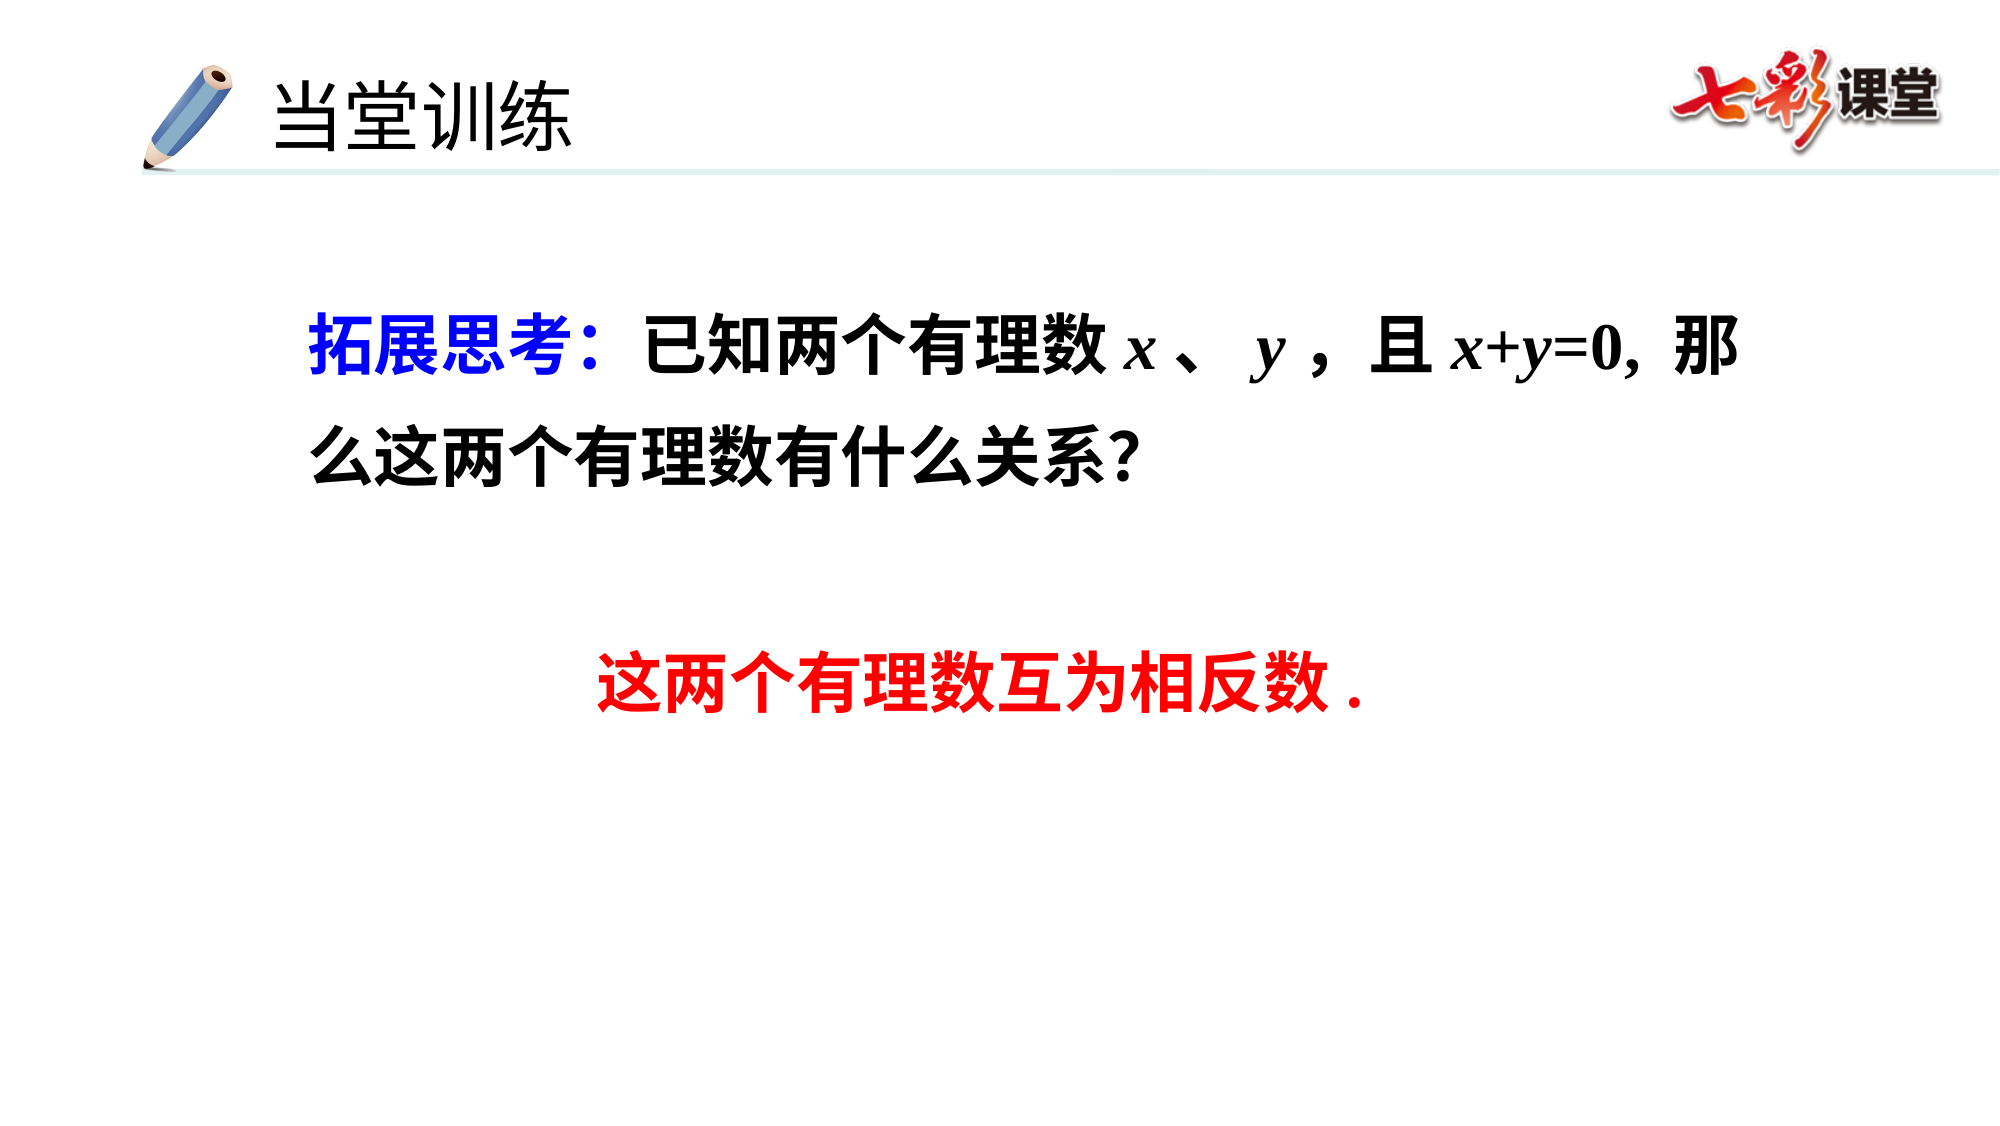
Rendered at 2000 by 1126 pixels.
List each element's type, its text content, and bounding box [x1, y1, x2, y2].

text_box 拓展思考：已知两个有理数x、y，且x+y=0, 那么这两个有理数有什么关系？ [287, 261, 1812, 505]
picture [133, 42, 242, 195]
text_box 这两个有理数互为相反数. [576, 630, 1425, 731]
picture [1666, 42, 1948, 157]
